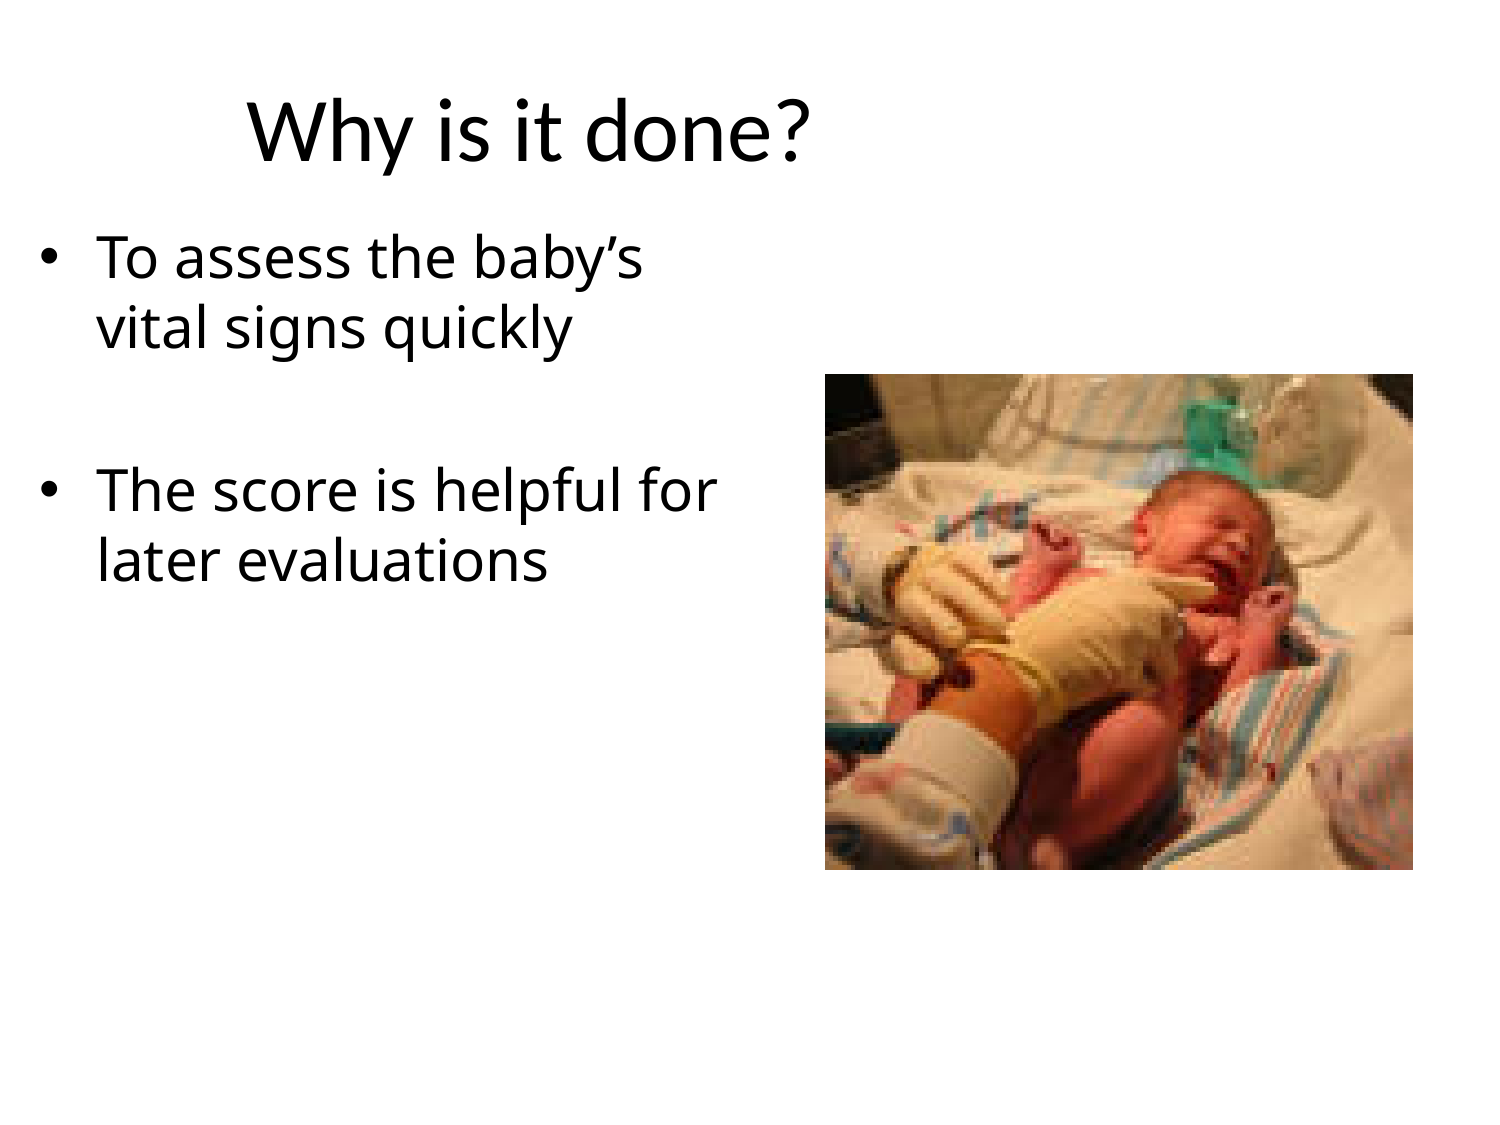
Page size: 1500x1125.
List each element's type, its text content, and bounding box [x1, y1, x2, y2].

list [824, 374, 1413, 870]
title Why is it done? [0, 62, 1063, 188]
list To assess the baby’s vital signs quickly The score is helpful for later evaluations [24, 212, 738, 925]
